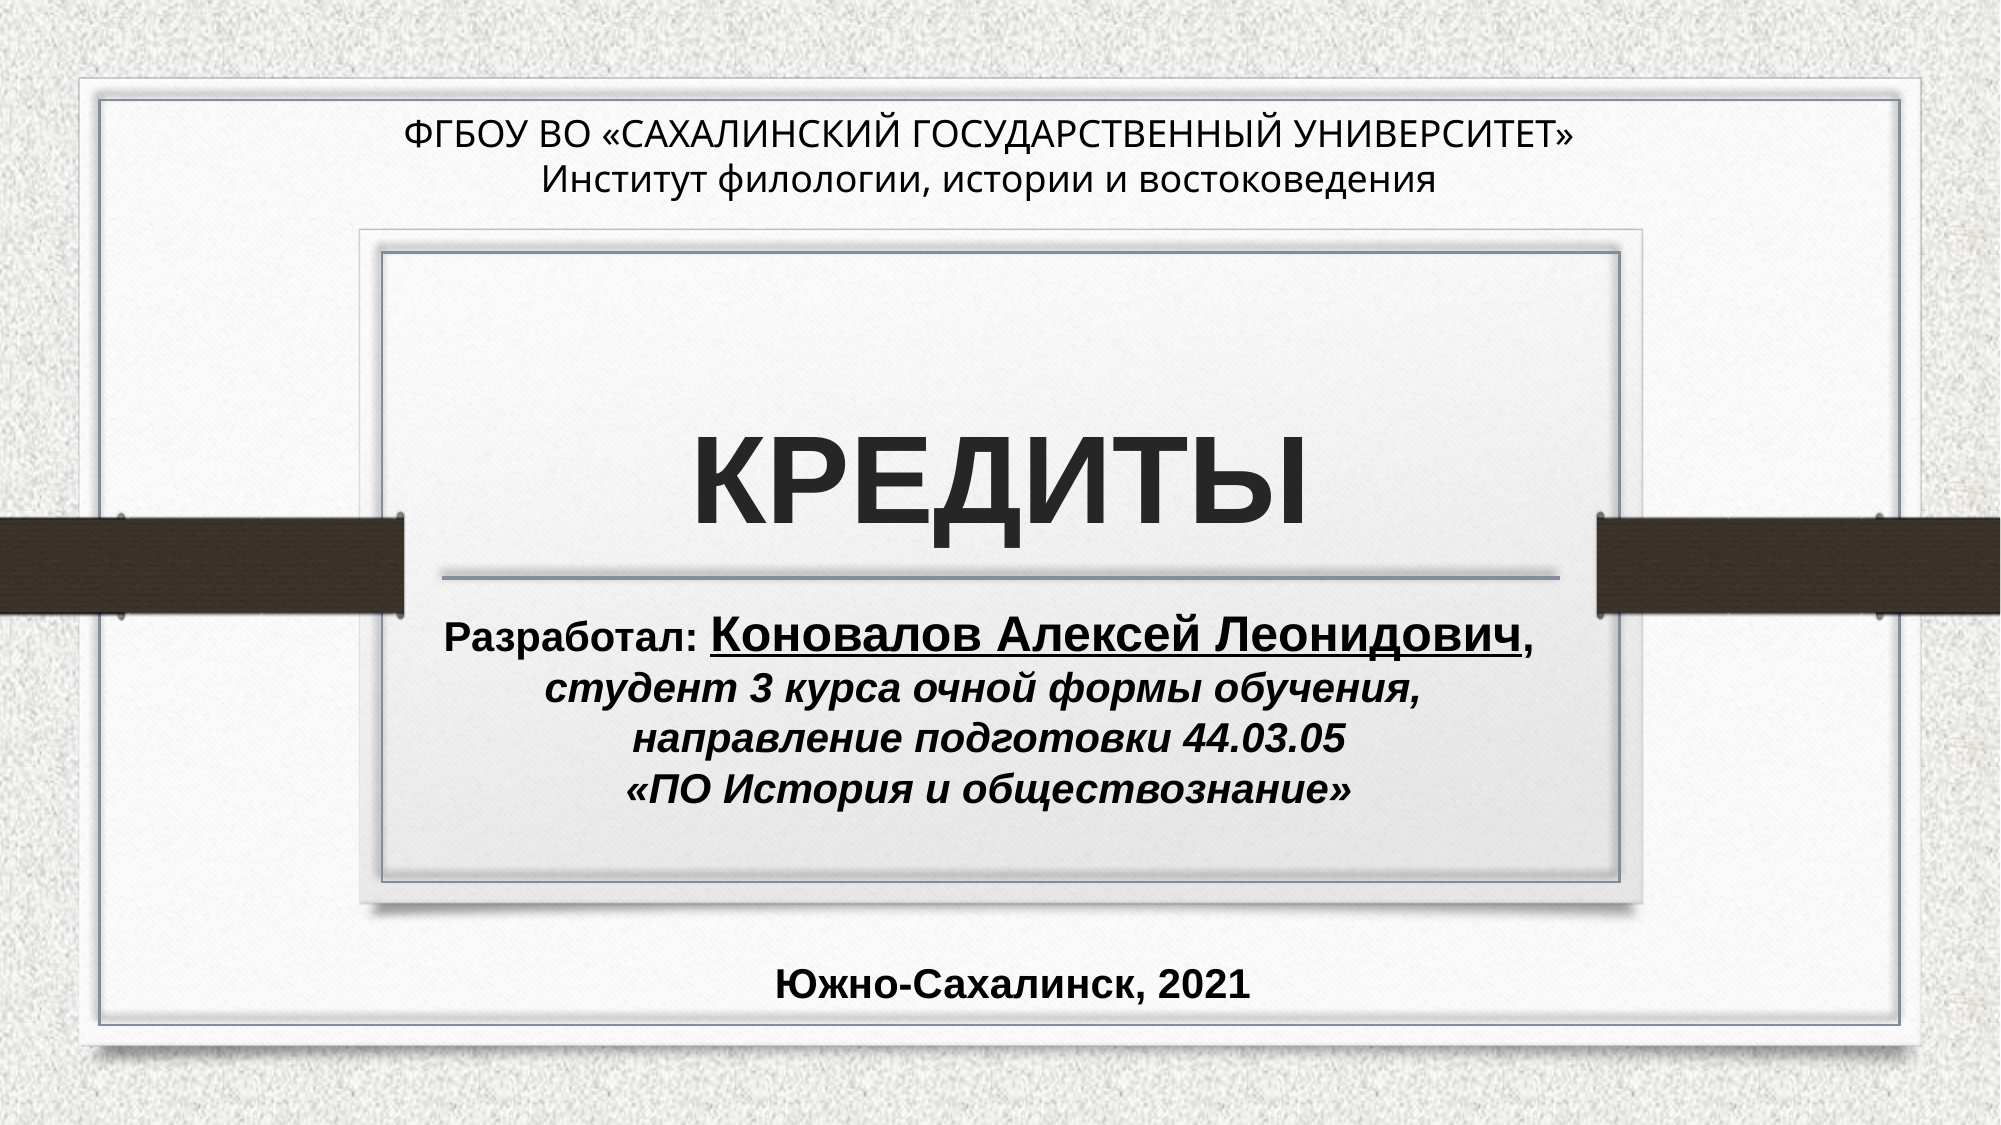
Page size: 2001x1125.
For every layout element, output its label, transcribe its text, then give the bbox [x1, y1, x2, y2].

subtitle Разработал: Коновалов Алексей Леонидович, студент 3 курса очной формы обучения, направление подготовки 44.03.05 «ПО История и обществознание» [399, 593, 1579, 859]
title КРЕДИТЫ [441, 306, 1560, 556]
picture [0, 0, 2001, 1125]
text_box ФГБОУ ВО «САХАЛИНСКИЙ ГОСУДАРСТВЕННЫЙ УНИВЕРСИТЕТ» Институт филологии, истории и востоковедения [121, 102, 1857, 207]
text_box Южно-Сахалинск, 2021 [760, 949, 1266, 1014]
